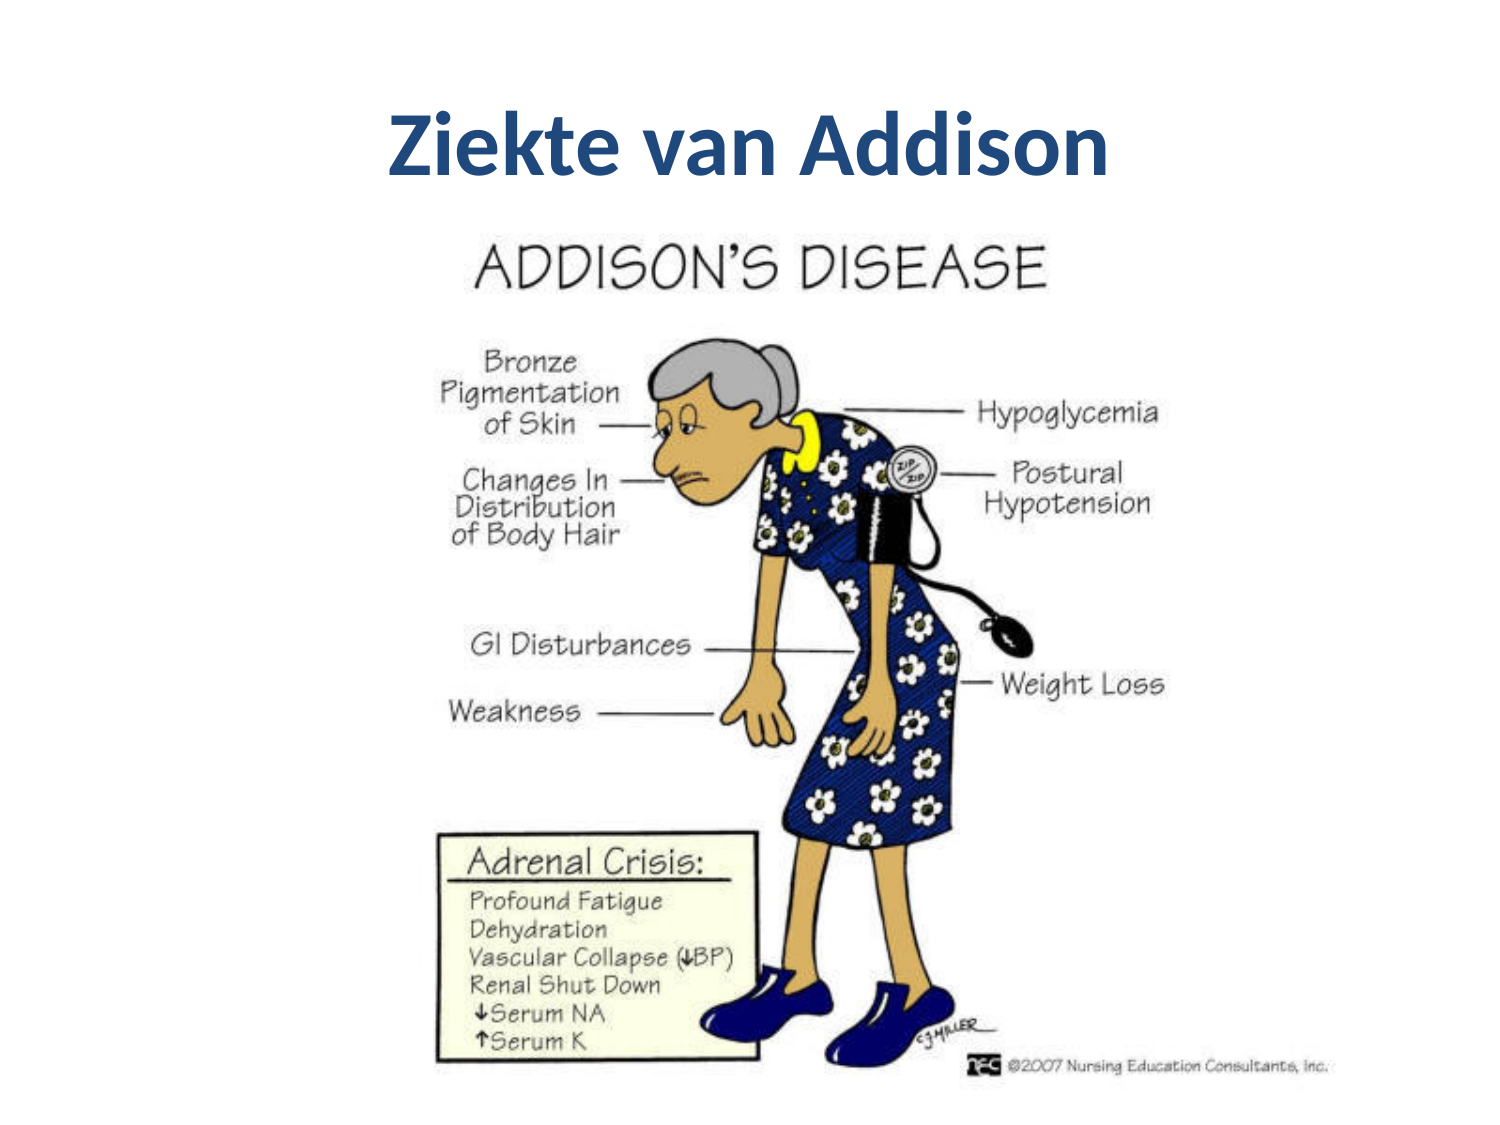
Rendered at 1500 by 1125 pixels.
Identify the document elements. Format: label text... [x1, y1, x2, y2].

title Ziekte van Addison [75, 45, 1425, 233]
picture [194, 219, 1360, 1096]
